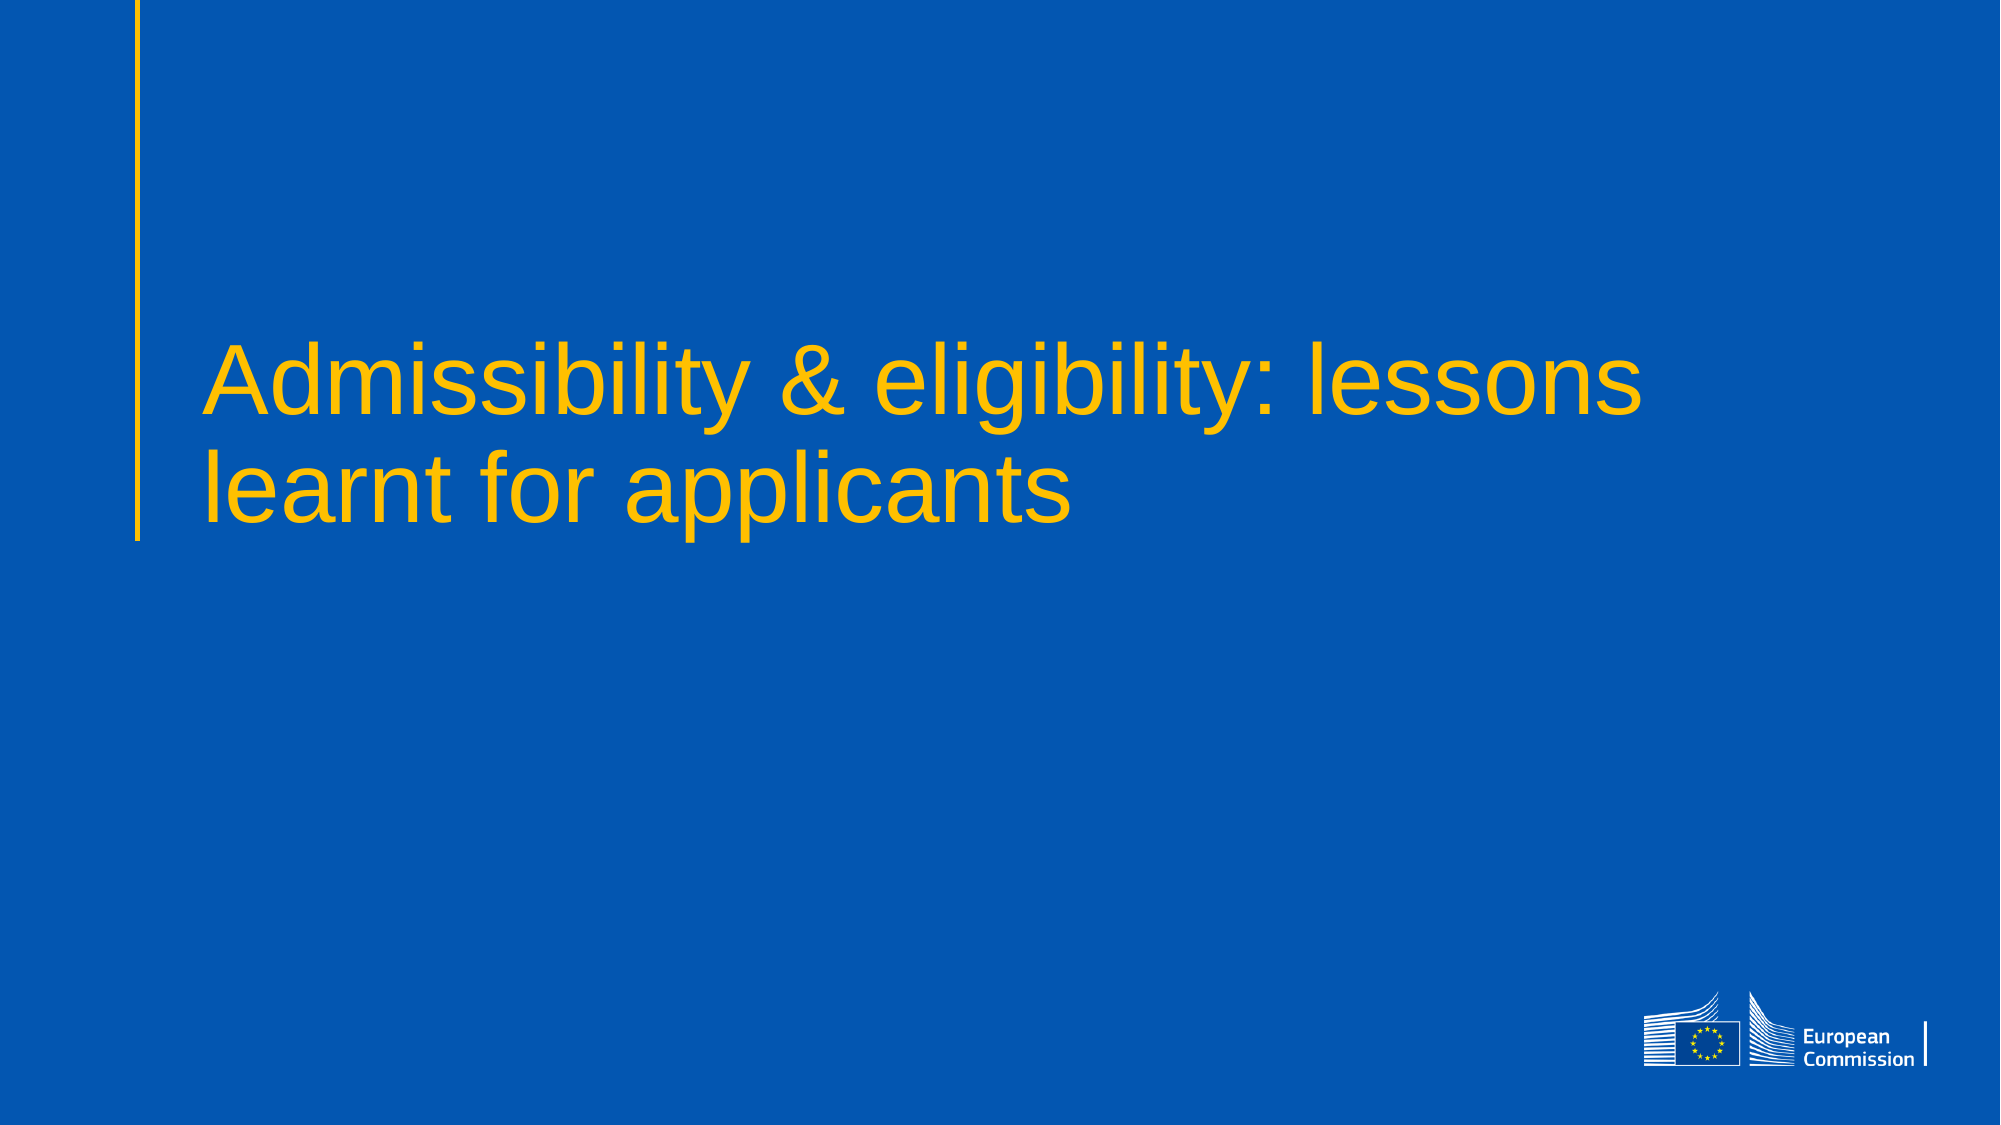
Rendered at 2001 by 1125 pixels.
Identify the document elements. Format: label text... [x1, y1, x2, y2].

picture [1644, 991, 1927, 1066]
title Admissibility & eligibility: lessons learnt for applicants [187, 135, 1858, 545]
